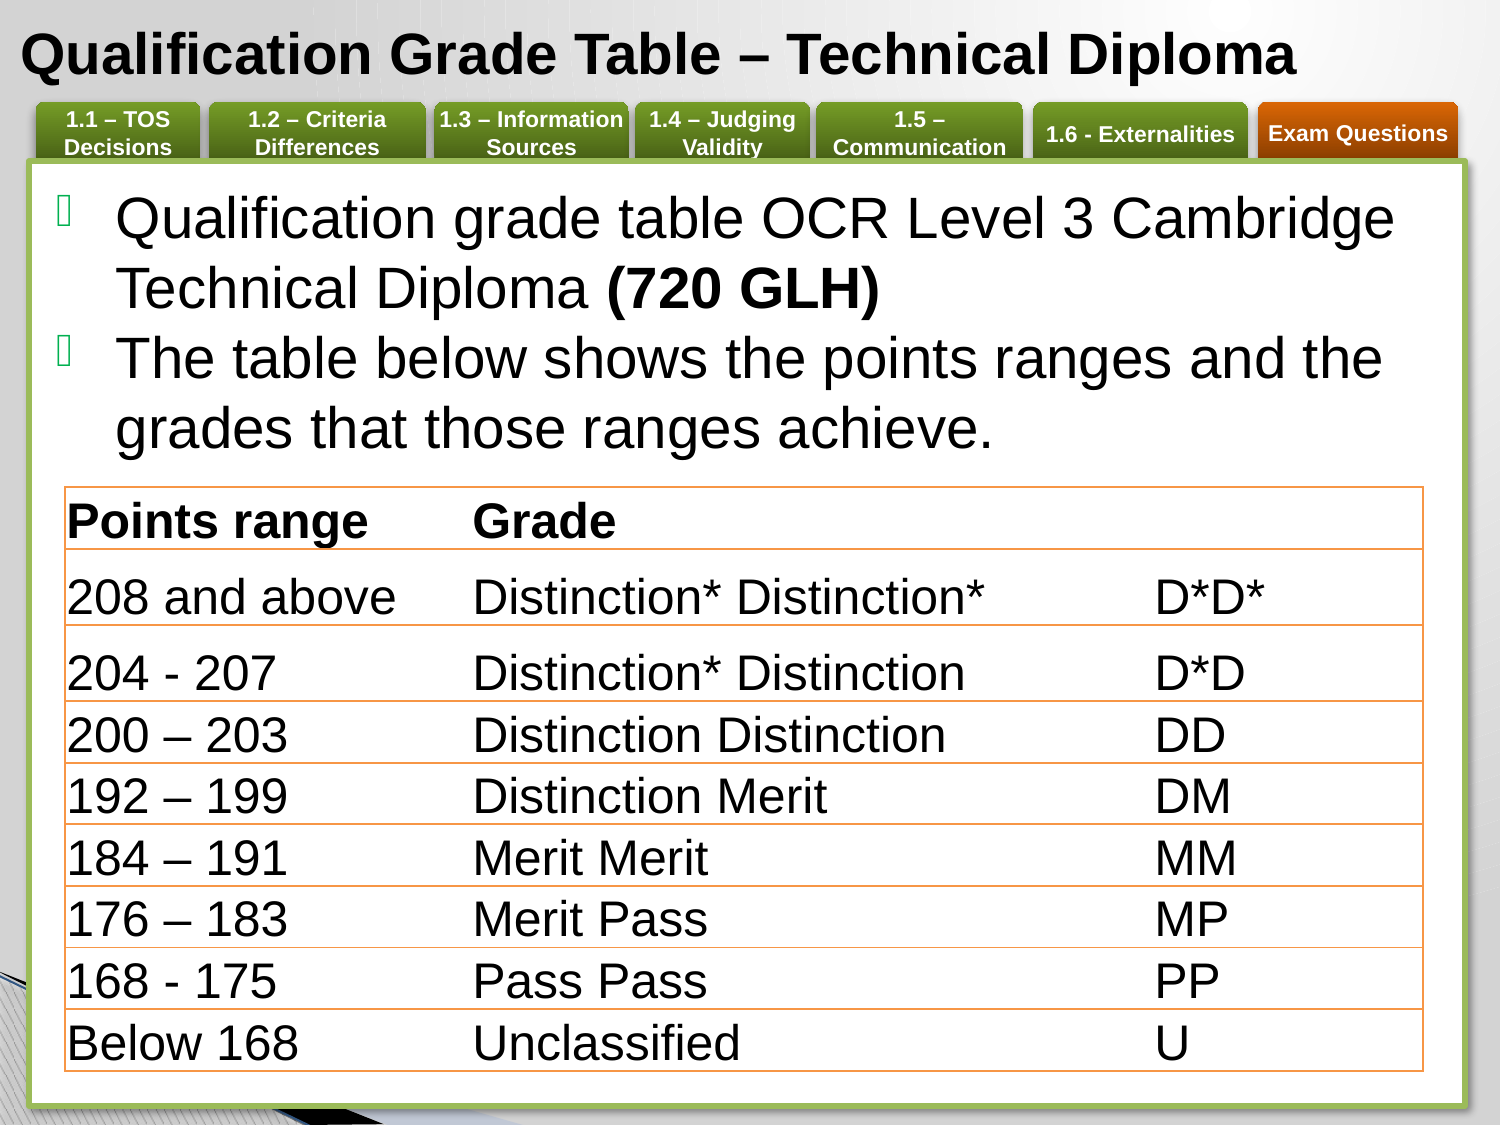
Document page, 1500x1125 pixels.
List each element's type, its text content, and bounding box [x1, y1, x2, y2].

table_cell 200 – 203 [66, 702, 471, 762]
table_header Points range [66, 488, 471, 548]
table_cell 184 – 191 [66, 825, 471, 885]
table_cell DD [1153, 702, 1422, 762]
text_box e [551, 0, 603, 5]
table_cell Merit Merit [471, 825, 1153, 885]
table_cell MM [1153, 825, 1422, 885]
table_cell U [1153, 1010, 1422, 1070]
table_cell D*D [1153, 626, 1422, 700]
table_cell Unclassified [471, 1010, 1153, 1070]
table_cell 192 – 199 [66, 764, 471, 823]
picture [281, 1114, 303, 1125]
table_cell Distinction* Distinction* [471, 550, 1153, 624]
table_cell PP [1153, 948, 1422, 1008]
title Qualification Grade Table – Technical Diploma [5, 0, 1447, 102]
table_cell Merit Pass [471, 887, 1153, 947]
table_cell 176 – 183 [66, 887, 471, 947]
table_cell Distinction Merit [471, 764, 1153, 823]
table_cell 204 - 207 [66, 626, 471, 700]
table_cell 168 - 175 [66, 948, 471, 1008]
text_box Qualification grade table OCR Level 3 Cambridge Technical Diploma (720 GLH) The table below shows the points ranges and the grades that those ranges achieve. [41, 172, 1447, 468]
table_cell Pass Pass [471, 948, 1153, 1008]
table_cell MP [1153, 887, 1422, 947]
table_cell Below 168 [66, 1010, 471, 1070]
table_header [1153, 488, 1422, 548]
table_cell 208 and above [66, 550, 471, 624]
table_cell DM [1153, 764, 1422, 823]
table_cell D*D* [1153, 550, 1422, 624]
table_cell Distinction Distinction [471, 702, 1153, 762]
table_cell Distinction* Distinction [471, 626, 1153, 700]
table_header Grade [471, 488, 1153, 548]
